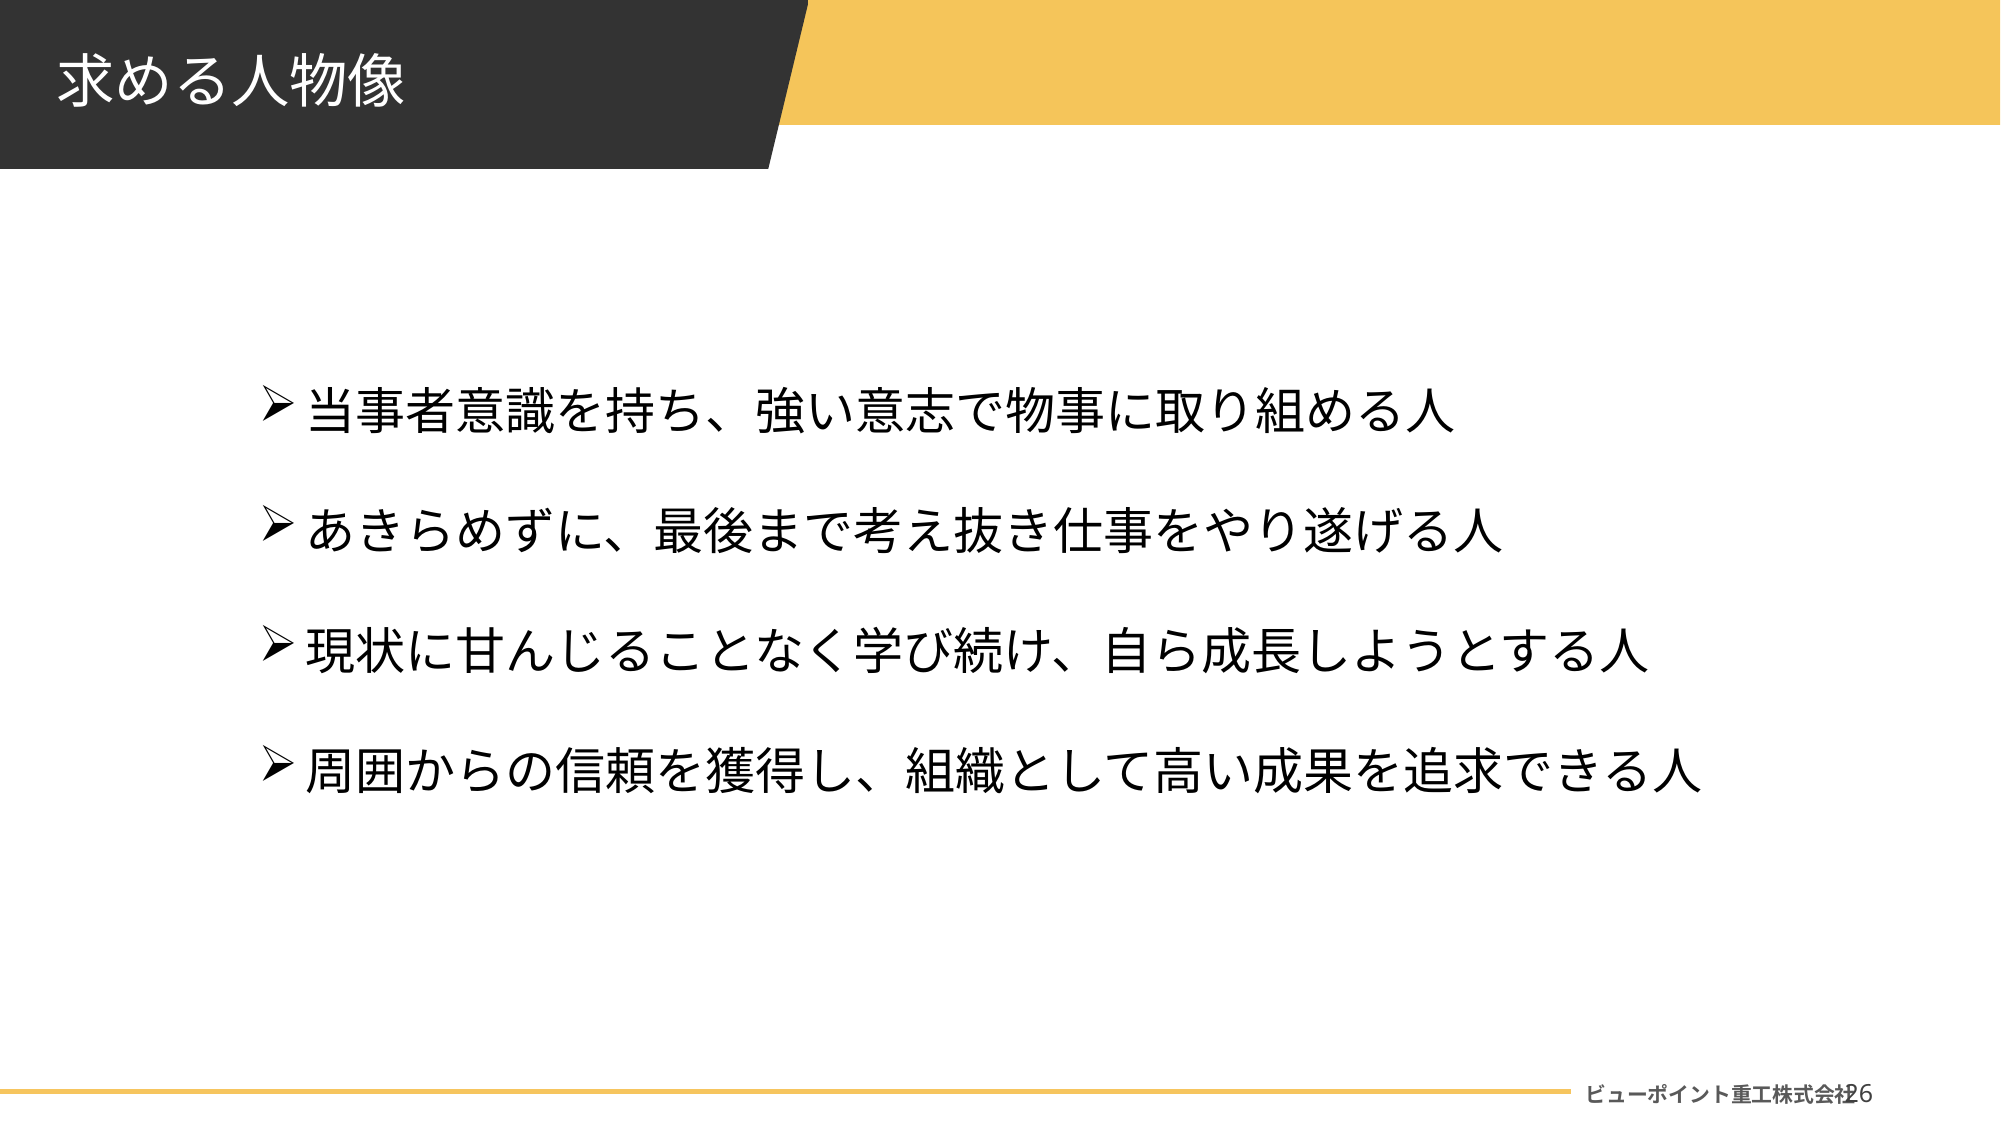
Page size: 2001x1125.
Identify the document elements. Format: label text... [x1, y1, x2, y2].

title 求める人物像 [41, 42, 1096, 124]
text_box 当事者意識を持ち、強い意志で物事に取り組める人 あきらめずに、最後まで考え抜き仕事をやり遂げる人 現状に甘んじることなく学び続け、自ら成長しようとする人 周囲からの信頼を獲得し、組織として高い成果を追求できる人 [243, 312, 1756, 808]
